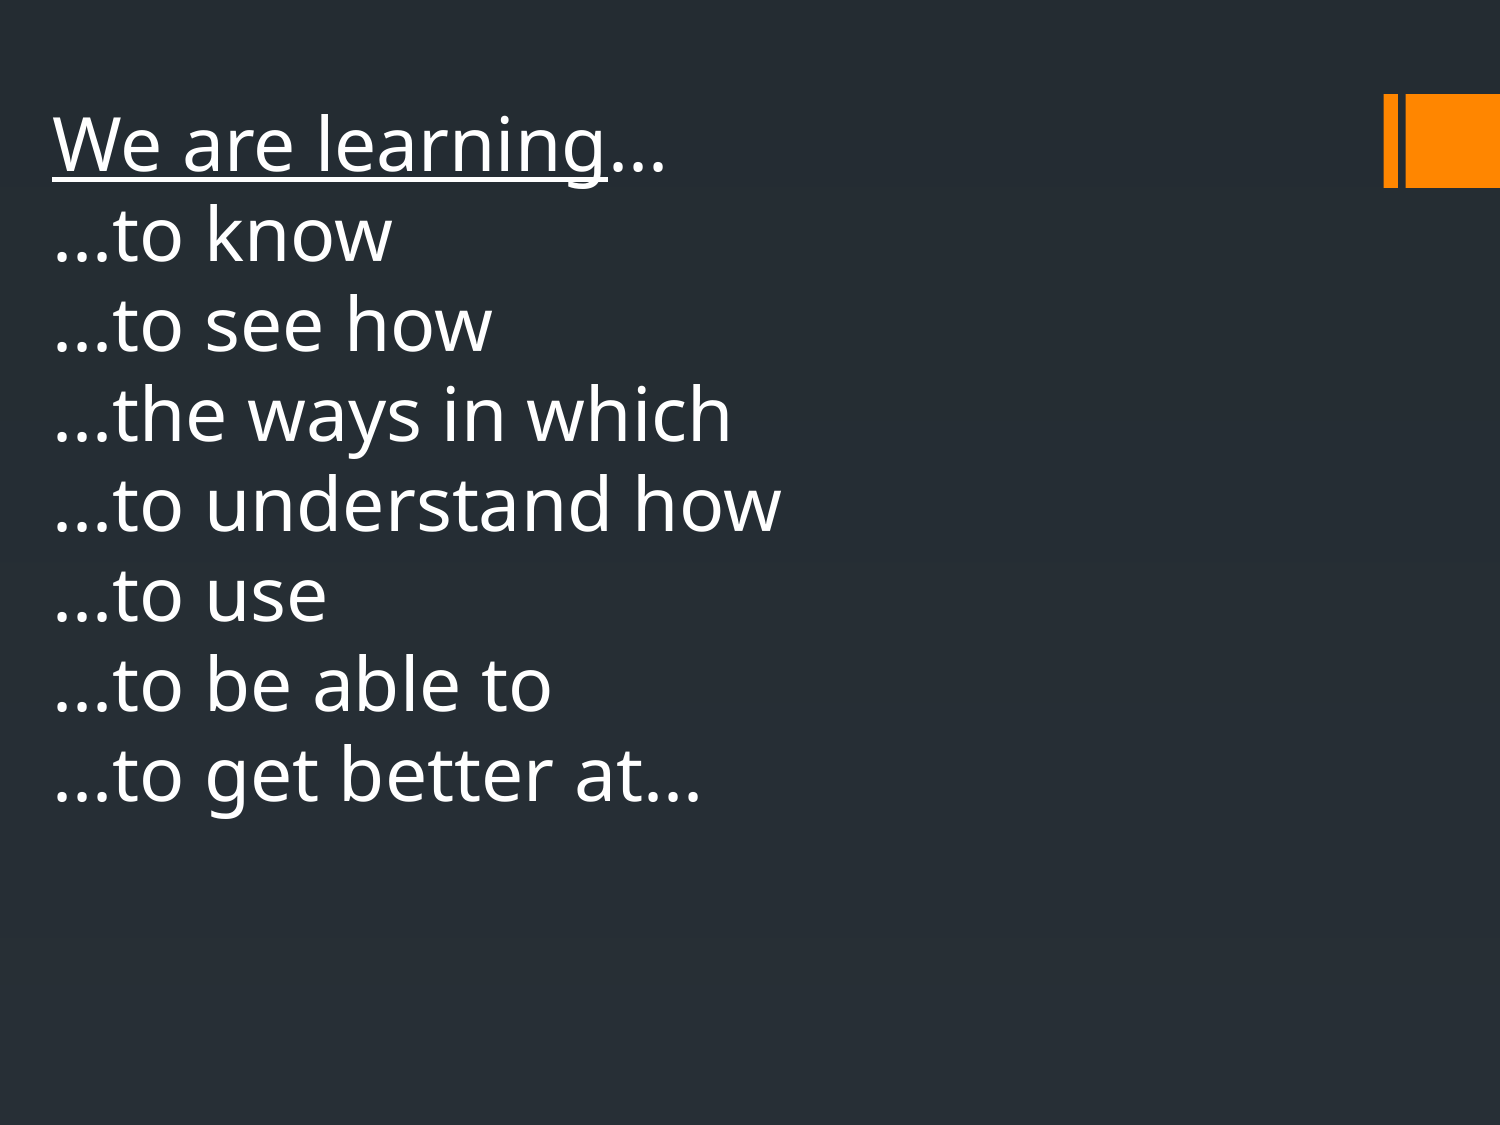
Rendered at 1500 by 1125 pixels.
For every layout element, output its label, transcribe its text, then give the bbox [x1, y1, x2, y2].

text_box We are learning... ...to know ...to see how ...the ways in which ...to understand how ...to use ...to be able to ...to get better at... [37, 88, 1056, 914]
